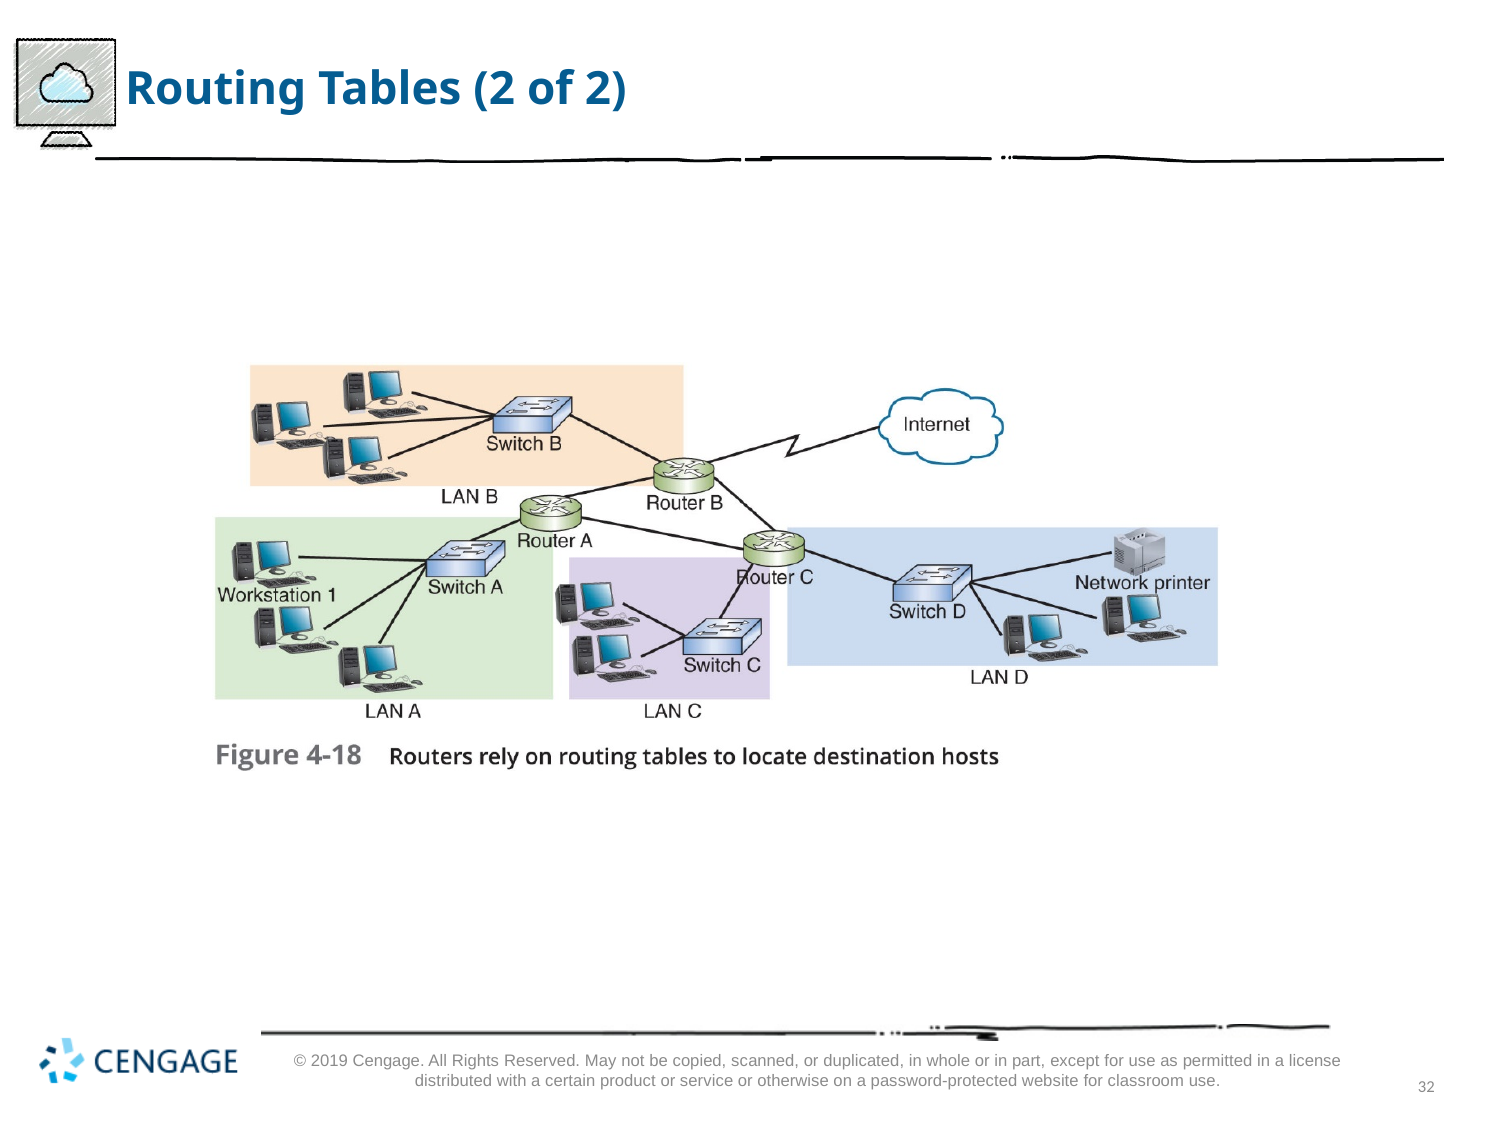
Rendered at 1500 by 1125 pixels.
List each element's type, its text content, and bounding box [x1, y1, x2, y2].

title Routing Tables (2 of 2) [125, 66, 1442, 116]
picture [212, 362, 1220, 774]
picture [19, 1024, 250, 1096]
picture [13, 36, 117, 151]
picture [95, 155, 1444, 163]
footer © 2019 Cengage. All Rights Reserved. May not be copied, scanned, or duplicated, in whole or in part, except for use as permitted in a license distributed with a certain product or service or otherwise on a password-protected website for classroom use. [262, 1050, 1375, 1091]
picture [261, 1024, 1331, 1041]
